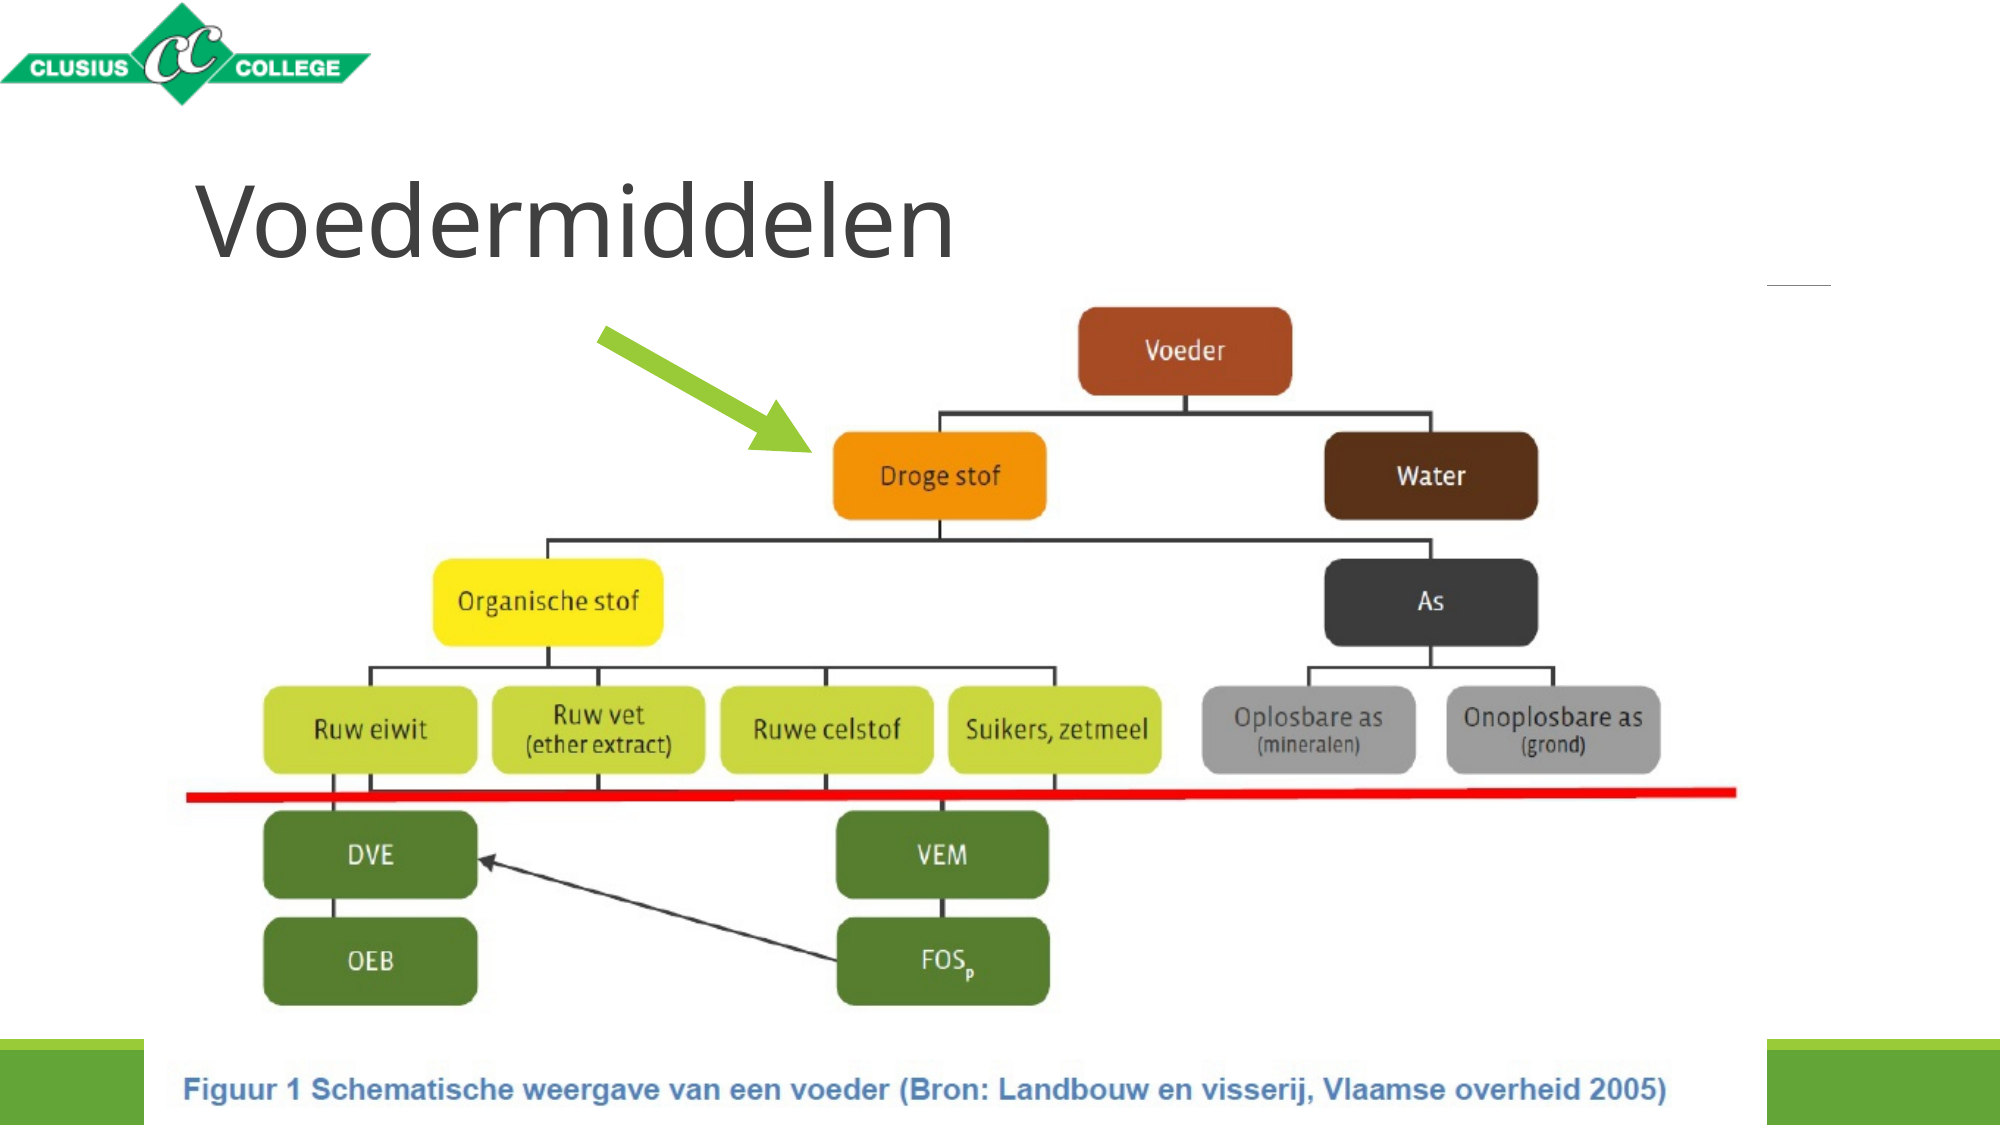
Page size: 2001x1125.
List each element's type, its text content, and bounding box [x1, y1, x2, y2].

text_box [600, 333, 813, 454]
title Voedermiddelen [180, 47, 1830, 285]
picture [143, 284, 1768, 1125]
picture [0, 1, 371, 108]
